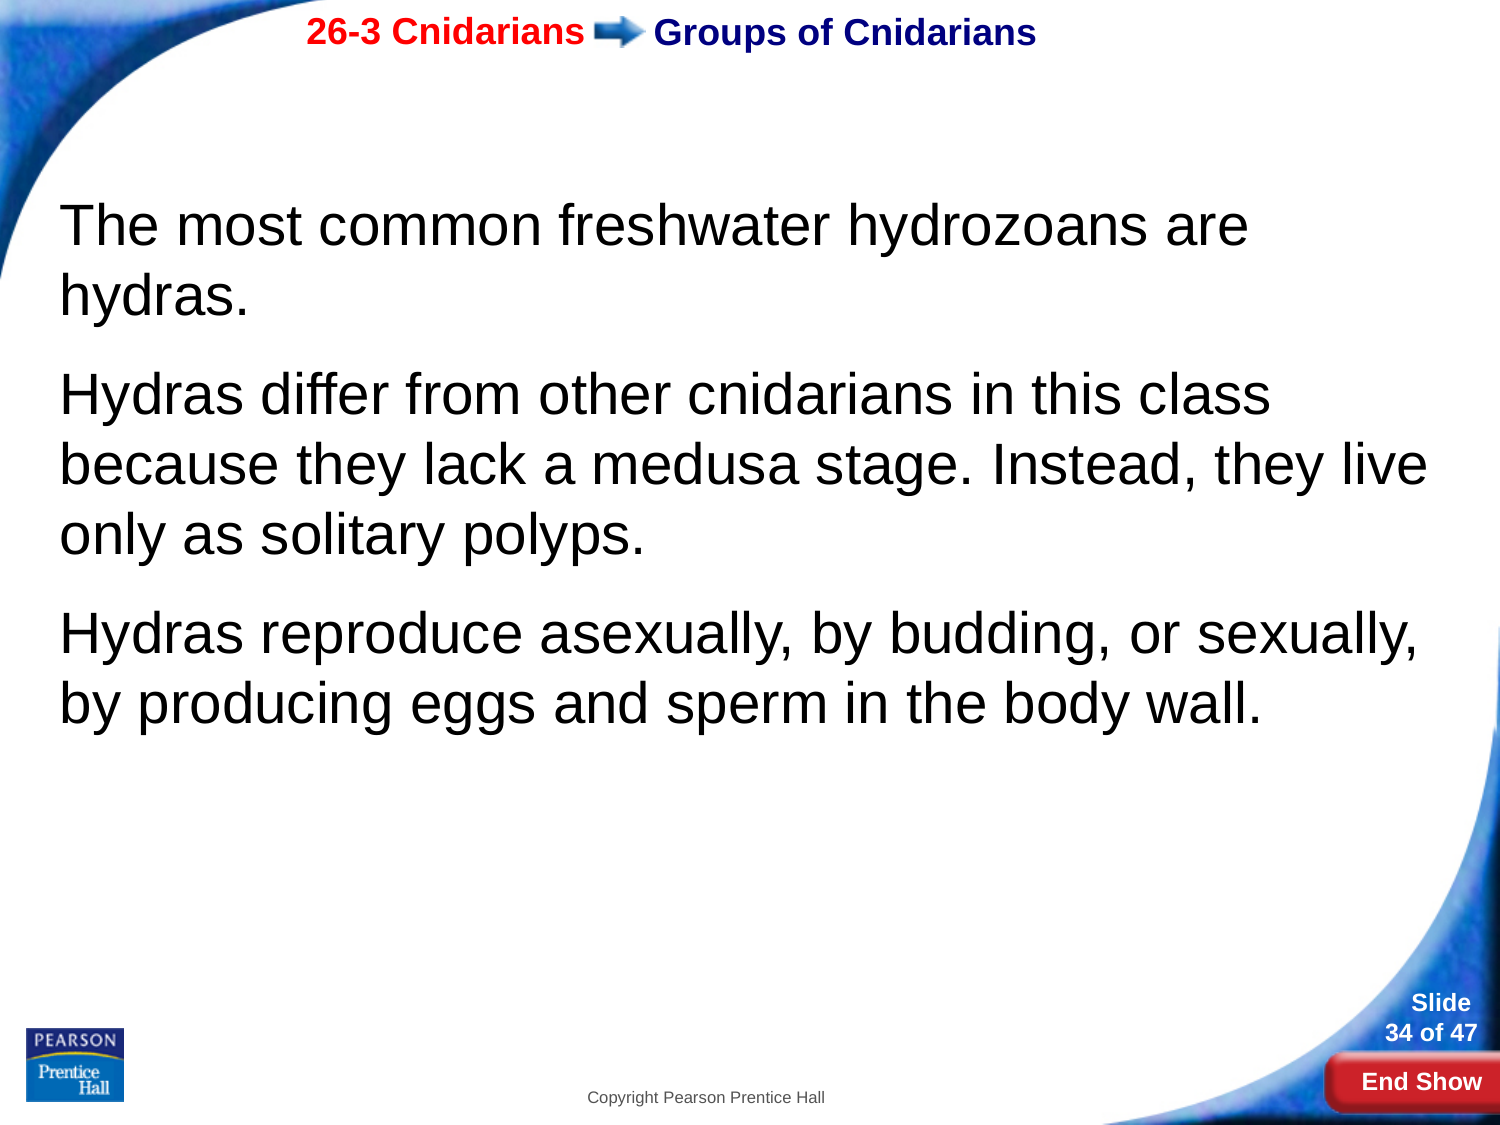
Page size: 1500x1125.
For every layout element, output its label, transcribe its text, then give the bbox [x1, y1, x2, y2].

list The most common freshwater hydrozoans are hydras. Hydras differ from other cnidarians in this class because they lack a medusa stage. Instead, they live only as solitary polyps. Hydras reproduce asexually, by budding, or sexually, by producing eggs and sperm in the body wall. [44, 179, 1463, 976]
picture [0, 0, 1500, 1125]
footer Copyright Pearson Prentice Hall [468, 1078, 945, 1105]
title Groups of Cnidarians [638, 0, 1308, 76]
